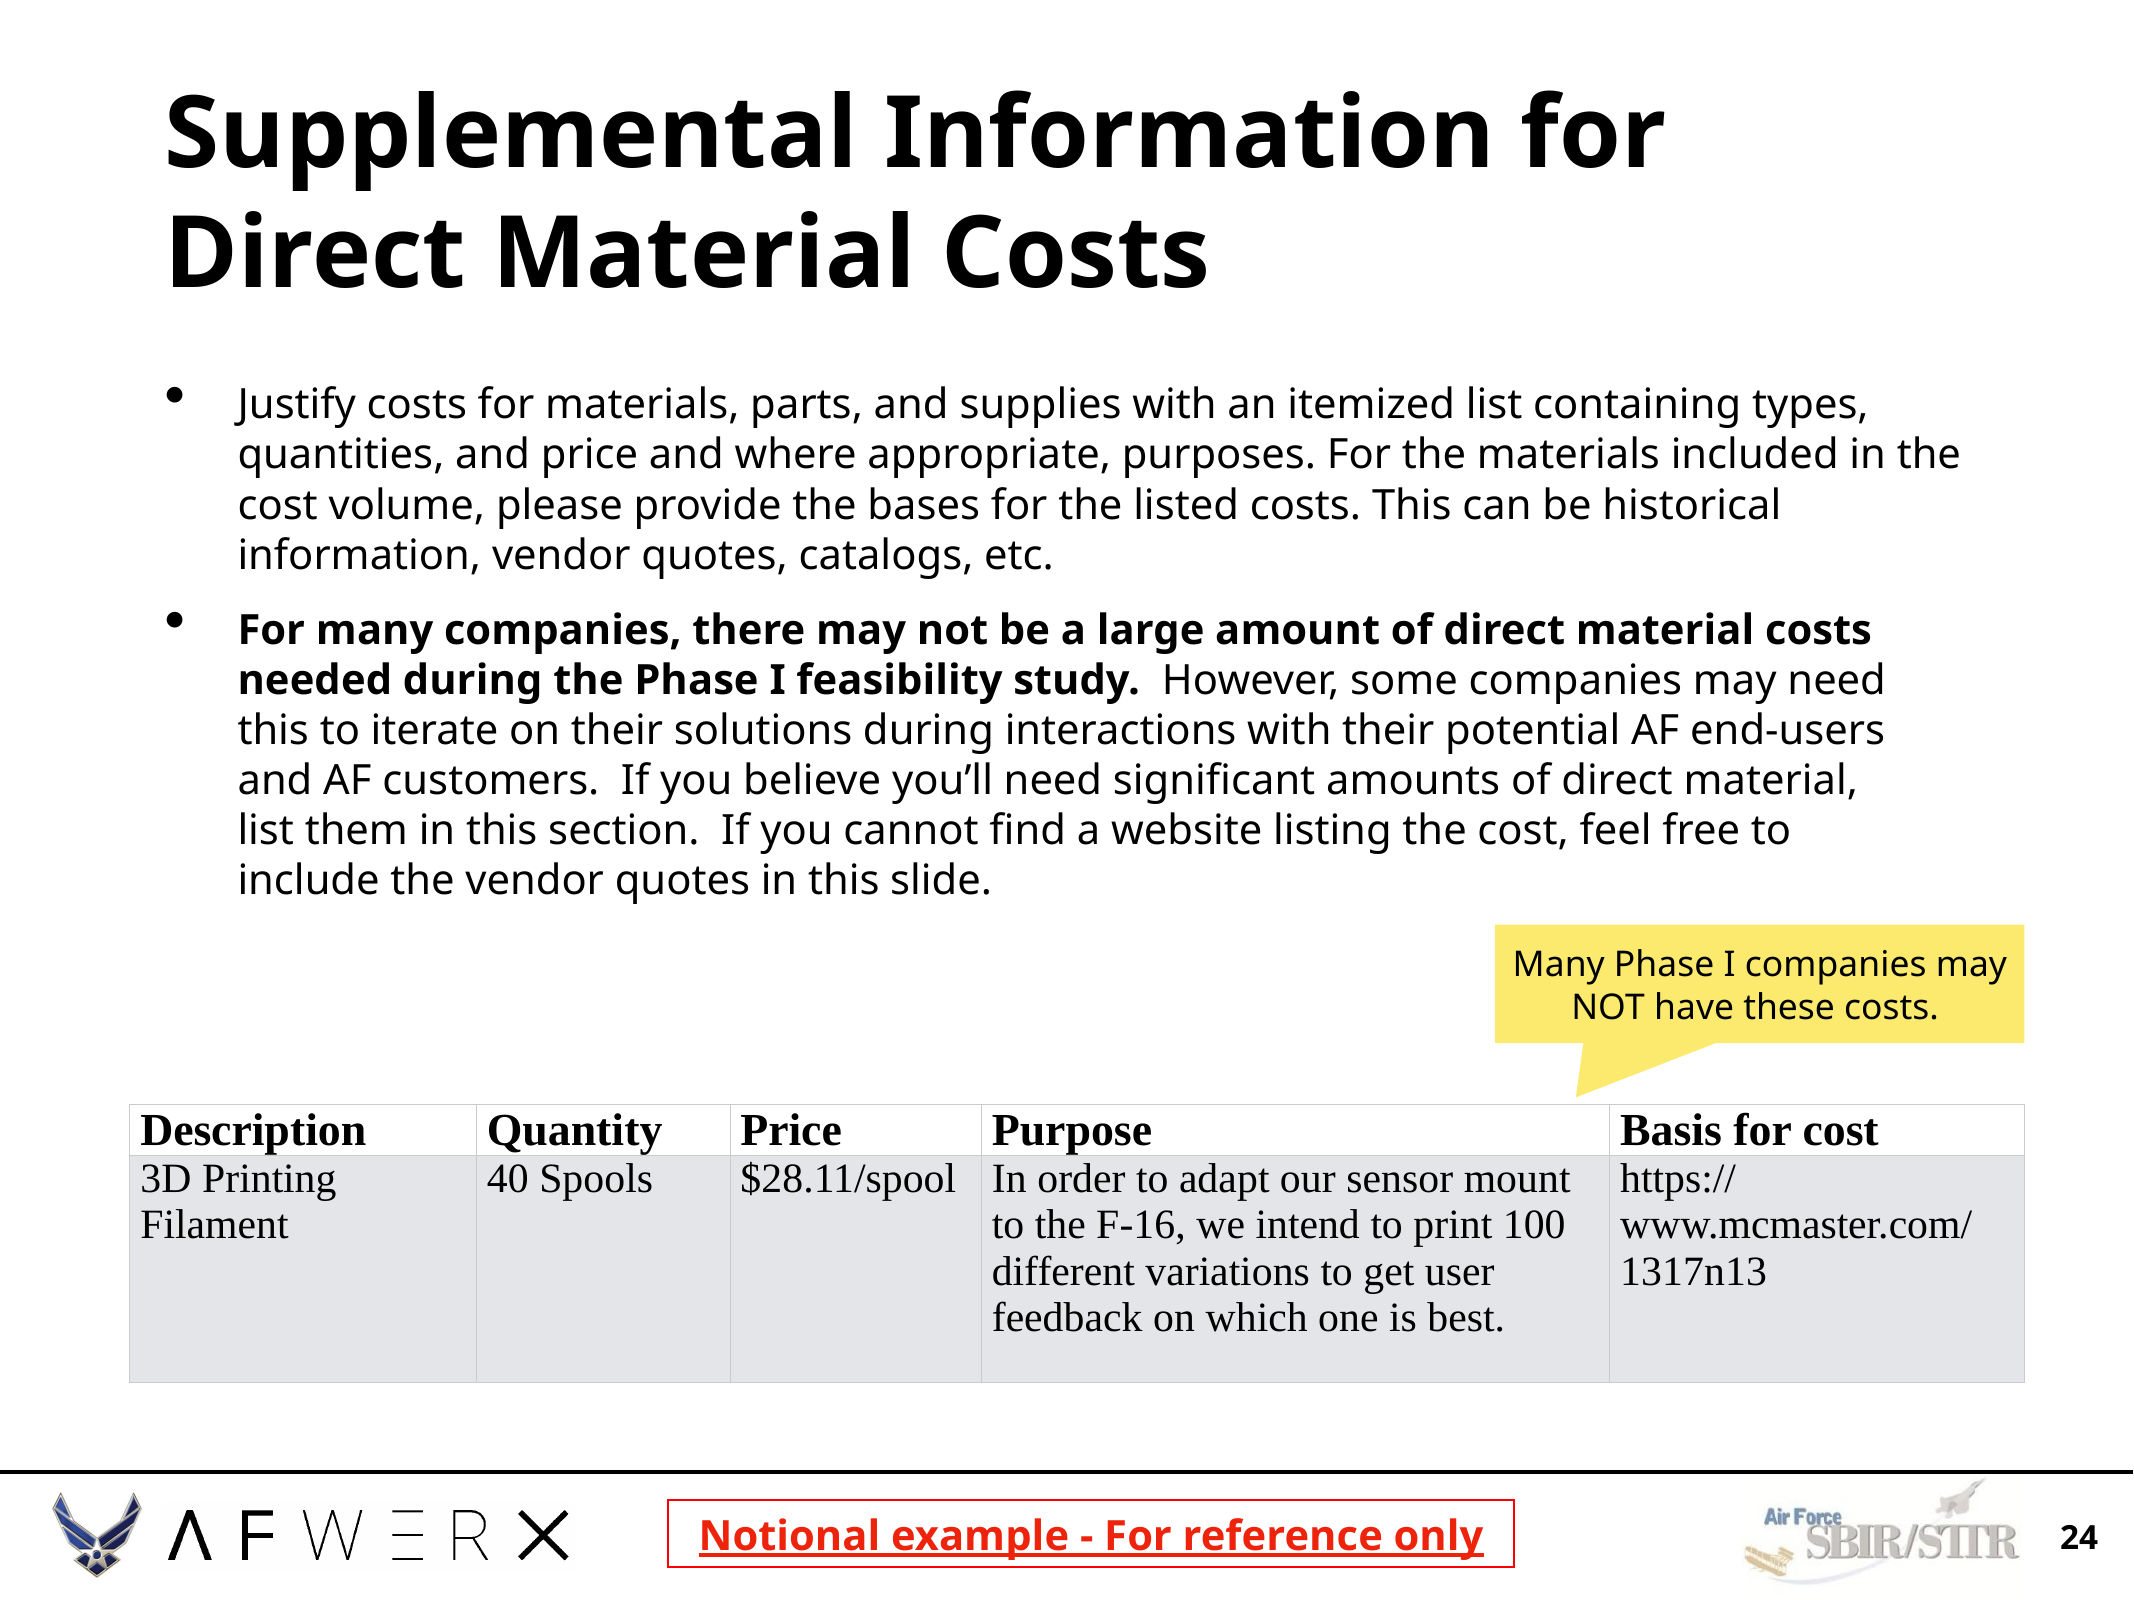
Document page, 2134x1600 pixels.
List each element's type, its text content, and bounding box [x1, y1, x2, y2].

table_cell $28.11/spool [731, 1156, 981, 1382]
table_cell https://www.mcmaster.com/1317n13 [1610, 1156, 2024, 1382]
table_header Description [130, 1105, 476, 1155]
table_cell 3D Printing Filament [130, 1156, 476, 1382]
table_cell 40 Spools [477, 1156, 730, 1382]
picture [43, 1483, 151, 1587]
text_box Most Phase I companies do have these costs. Provide estimates and top-level details of your estimated travel costs. (The actual values are likely to be different than these estimates, and that is okay.) [1741, 1474, 2024, 1600]
table_header Price [731, 1105, 981, 1155]
text_box Many Phase I companies may NOT have these costs. [1495, 924, 2025, 1098]
title Supplemental Information for Direct Material Costs [155, 41, 1978, 334]
table_cell In order to adapt our sensor mount to the F-16, we intend to print 100 different variations to get user feedback on which one is best. [982, 1156, 1609, 1382]
table_header Purpose [982, 1105, 1609, 1155]
table_header Quantity [477, 1105, 730, 1155]
list Justify costs for materials, parts, and supplies with an itemized list containing types, quantities, and price and where appropriate, purposes. For the materials included in the cost volume, please provide the bases for the listed costs. This can be historical information, vendor quotes, catalogs, etc. For many companies, there may not be a large amount of direct material costs needed during the Phase I feasibility study. However, some companies may need this to iterate on their solutions during interactions with their potential AF end-users and AF customers. If you believe you’ll need significant amounts of direct material, list them in this section. If you cannot find a website listing the cost, feel free to include the vendor quotes in this slide. [155, 368, 1978, 983]
table_header Basis for cost [1610, 1105, 2024, 1155]
